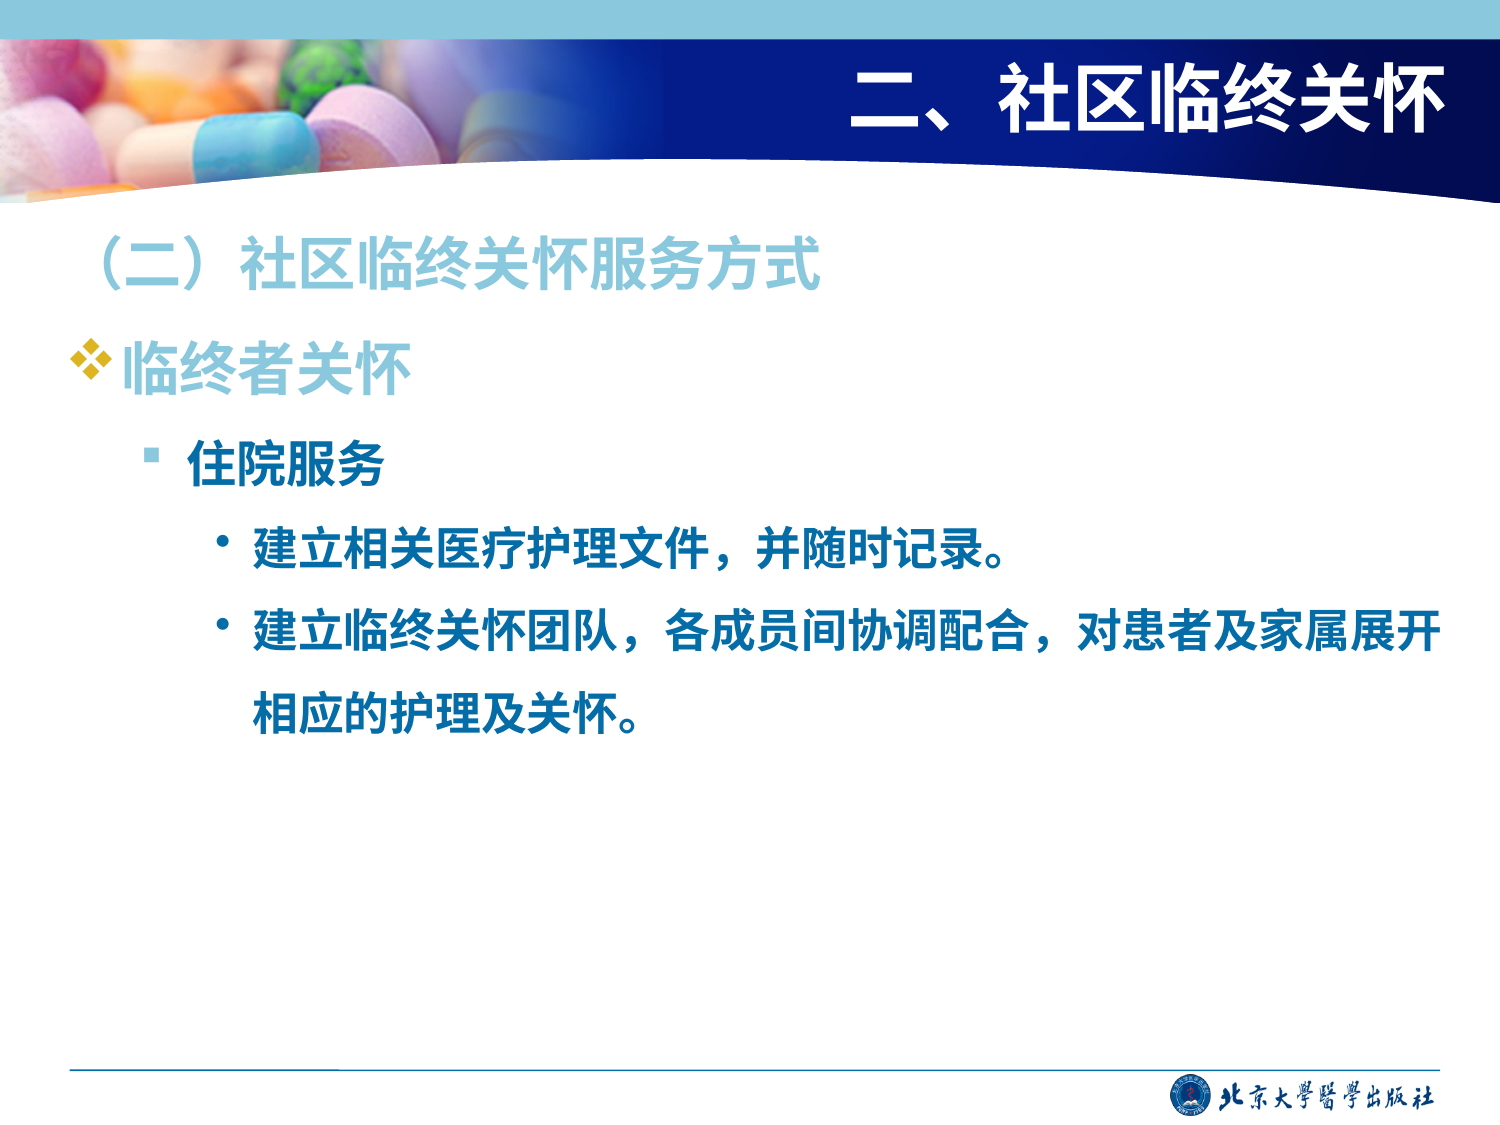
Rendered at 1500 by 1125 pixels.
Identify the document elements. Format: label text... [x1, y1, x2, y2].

picture [0, 40, 1500, 203]
title 二、社区临终关怀 [137, 49, 1463, 143]
list （二）社区临终关怀服务方式 临终者关怀 住院服务 建立相关医疗护理文件，并随时记录。 建立临终关怀团队，各成员间协调配合，对患者及家属展开相应的护理及关怀。 [49, 184, 1463, 1026]
picture [1170, 1074, 1436, 1118]
